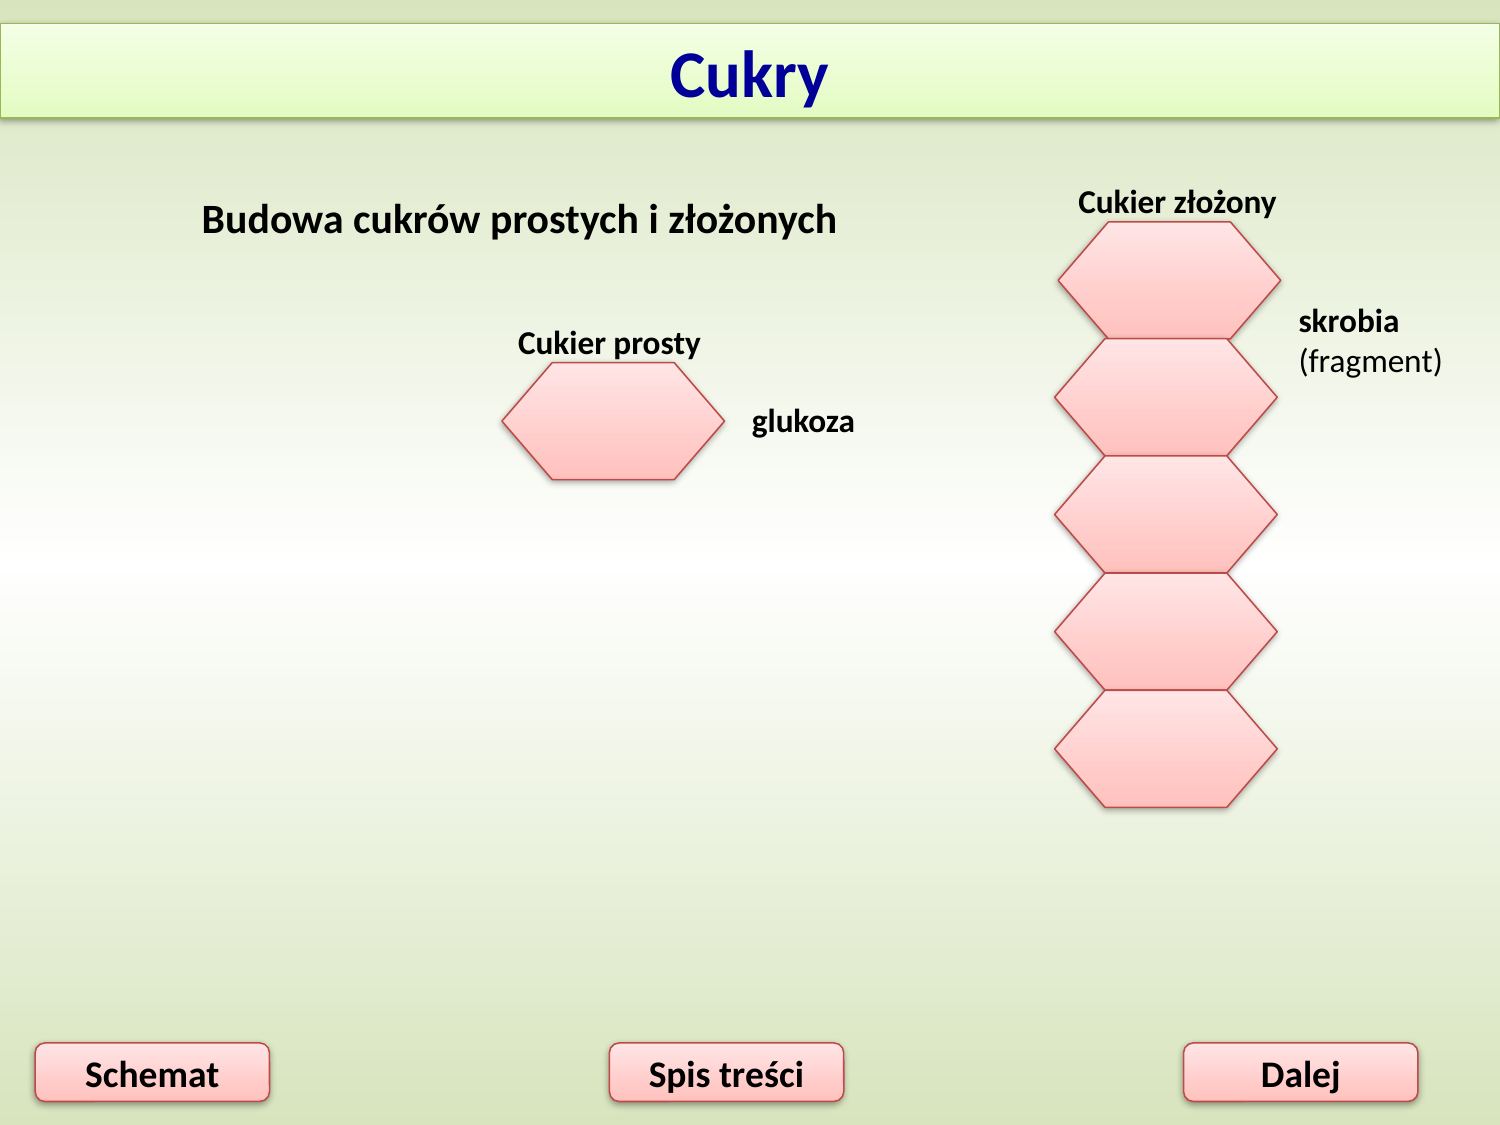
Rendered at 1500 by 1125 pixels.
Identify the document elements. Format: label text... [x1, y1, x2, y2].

text_box Schemat [34, 1042, 271, 1103]
text_box Cukry [0, 23, 1500, 119]
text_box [1054, 172, 1461, 808]
text_box Spis treści [608, 1042, 845, 1103]
text_box Budowa cukrów prostych i złożonych [159, 184, 880, 250]
text_box Dalej [1182, 1042, 1419, 1103]
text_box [501, 313, 872, 481]
